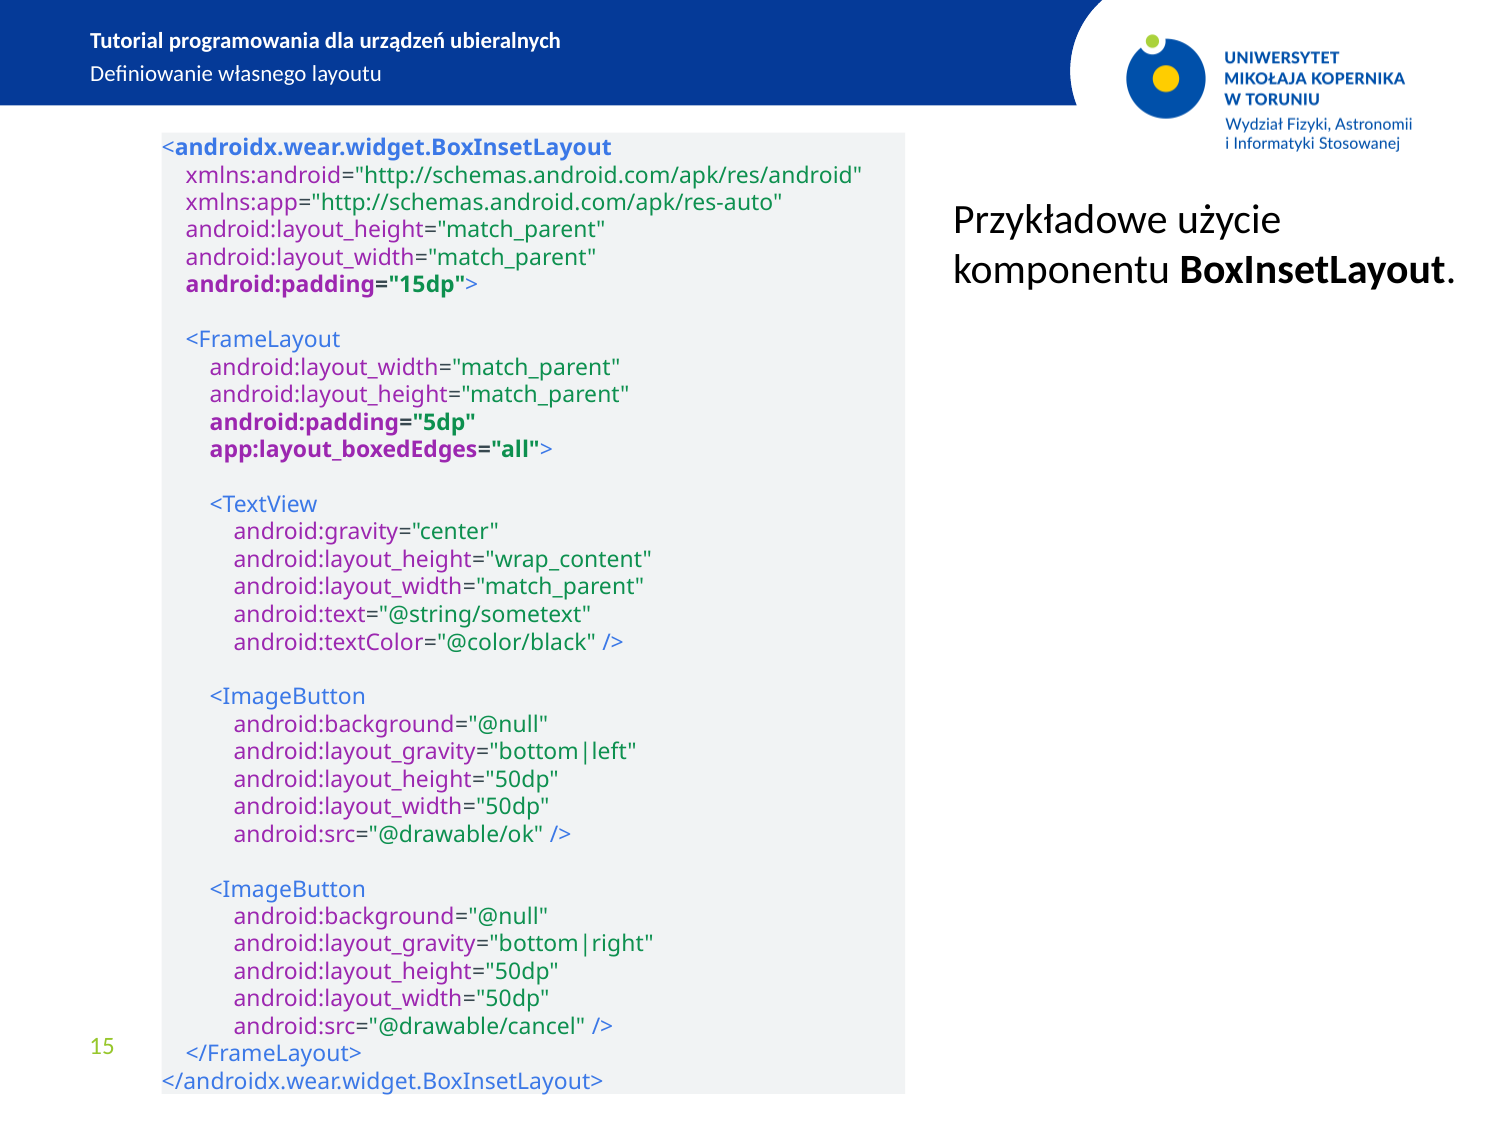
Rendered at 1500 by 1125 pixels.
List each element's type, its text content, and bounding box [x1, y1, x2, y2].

picture [1100, 8, 1438, 178]
list Przykładowe użycie komponentu BoxInsetLayout. [938, 184, 1500, 653]
list Tutorial programowania dla urządzeń ubieralnych [75, 18, 1040, 50]
text_box <androidx.wear.widget.BoxInsetLayout xmlns:android="http://schemas.android.com/apk/res/android" xmlns:app="http://schemas.android.com/apk/res-auto" android:layout_height="match_parent" android:layout_width="match_parent" android:padding="15dp"> <FrameLayout android:layout_width="match_parent" android:layout_height="match_parent" android:padding="5dp" app:layout_boxedEdges="all"> <TextView android:gravity="center" android:layout_height="wrap_content" android:layout_width="match_parent" android:text="@string/sometext" android:textColor="@color/black" /> <ImageButton android:background="@null" android:layout_gravity="bottom|left" android:layout_height="50dp" android:layout_width="50dp" android:src="@drawable/ok" /> <ImageButton android:background="@null" android:layout_gravity="bottom|right" android:layout_height="50dp" android:layout_width="50dp" android:src="@drawable/cancel" /> </FrameLayout> </androidx.wear.widget.BoxInsetLayout> [161, 132, 906, 1094]
list Definiowanie własnego layoutu [75, 50, 1040, 96]
